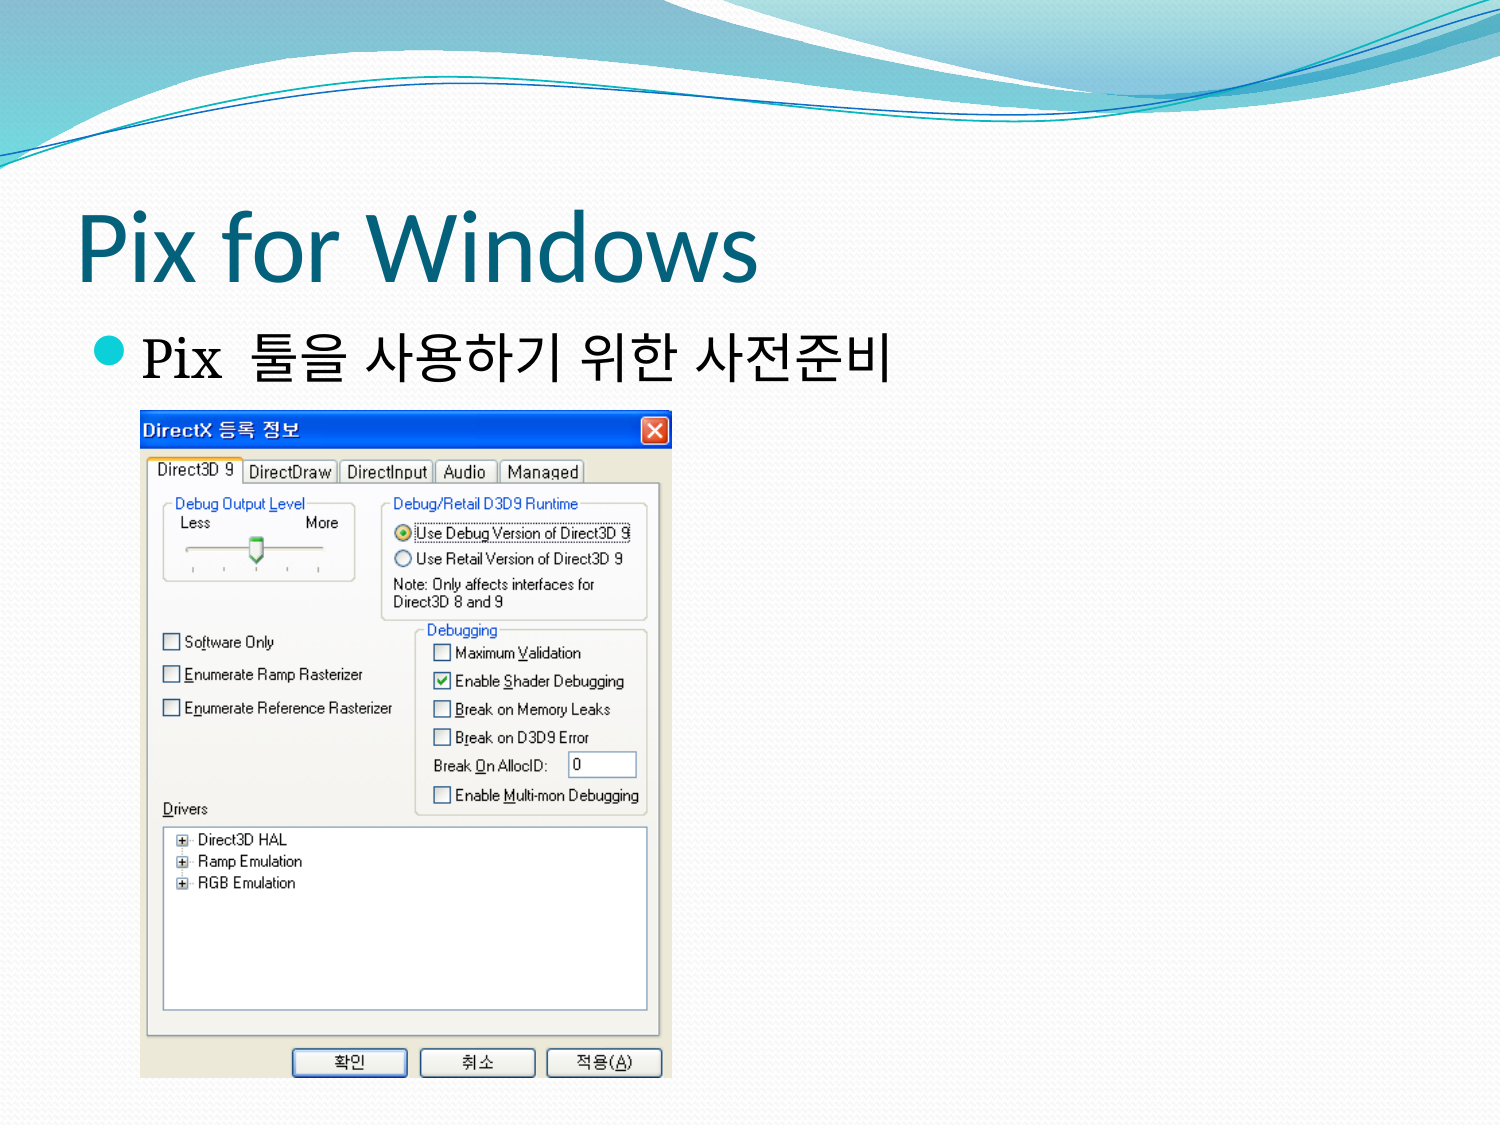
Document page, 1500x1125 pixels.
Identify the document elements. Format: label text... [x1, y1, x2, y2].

picture [140, 409, 672, 1079]
title Pix for Windows [75, 115, 1425, 303]
list Pix 툴을 사용하기 위한 사전준비 [75, 317, 1425, 1038]
